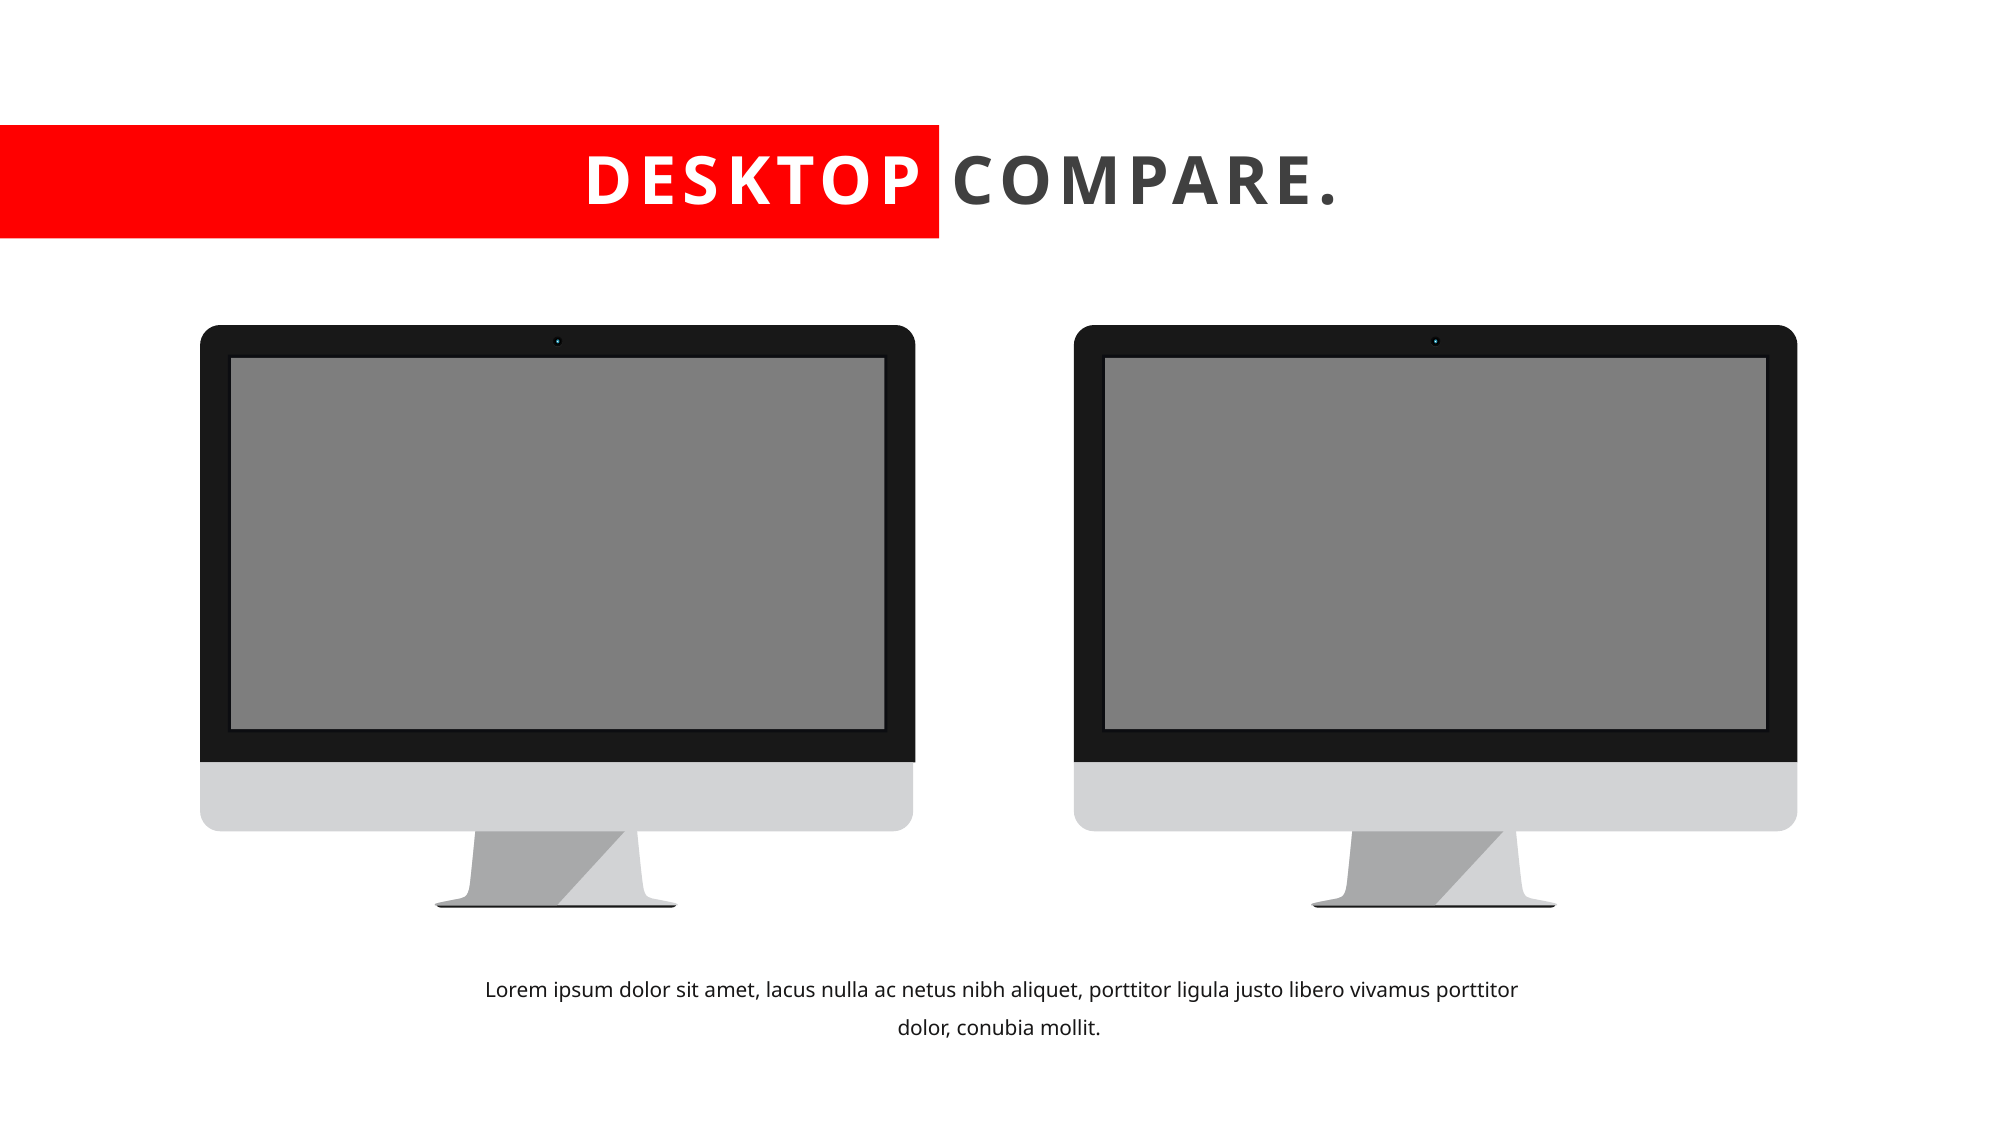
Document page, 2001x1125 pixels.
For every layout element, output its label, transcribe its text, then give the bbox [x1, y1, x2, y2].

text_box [200, 325, 916, 908]
text_box DESKTOP COMPARE. [481, 140, 1441, 224]
text_box [0, 124, 940, 239]
text_box Lorem ipsum dolor sit amet, lacus nulla ac netus nibh aliquet, porttitor ligula justo libero vivamus porttitor dolor, conubia mollit. [445, 956, 1558, 1047]
picture [1104, 359, 1766, 731]
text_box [1073, 325, 1798, 908]
picture [230, 359, 885, 731]
